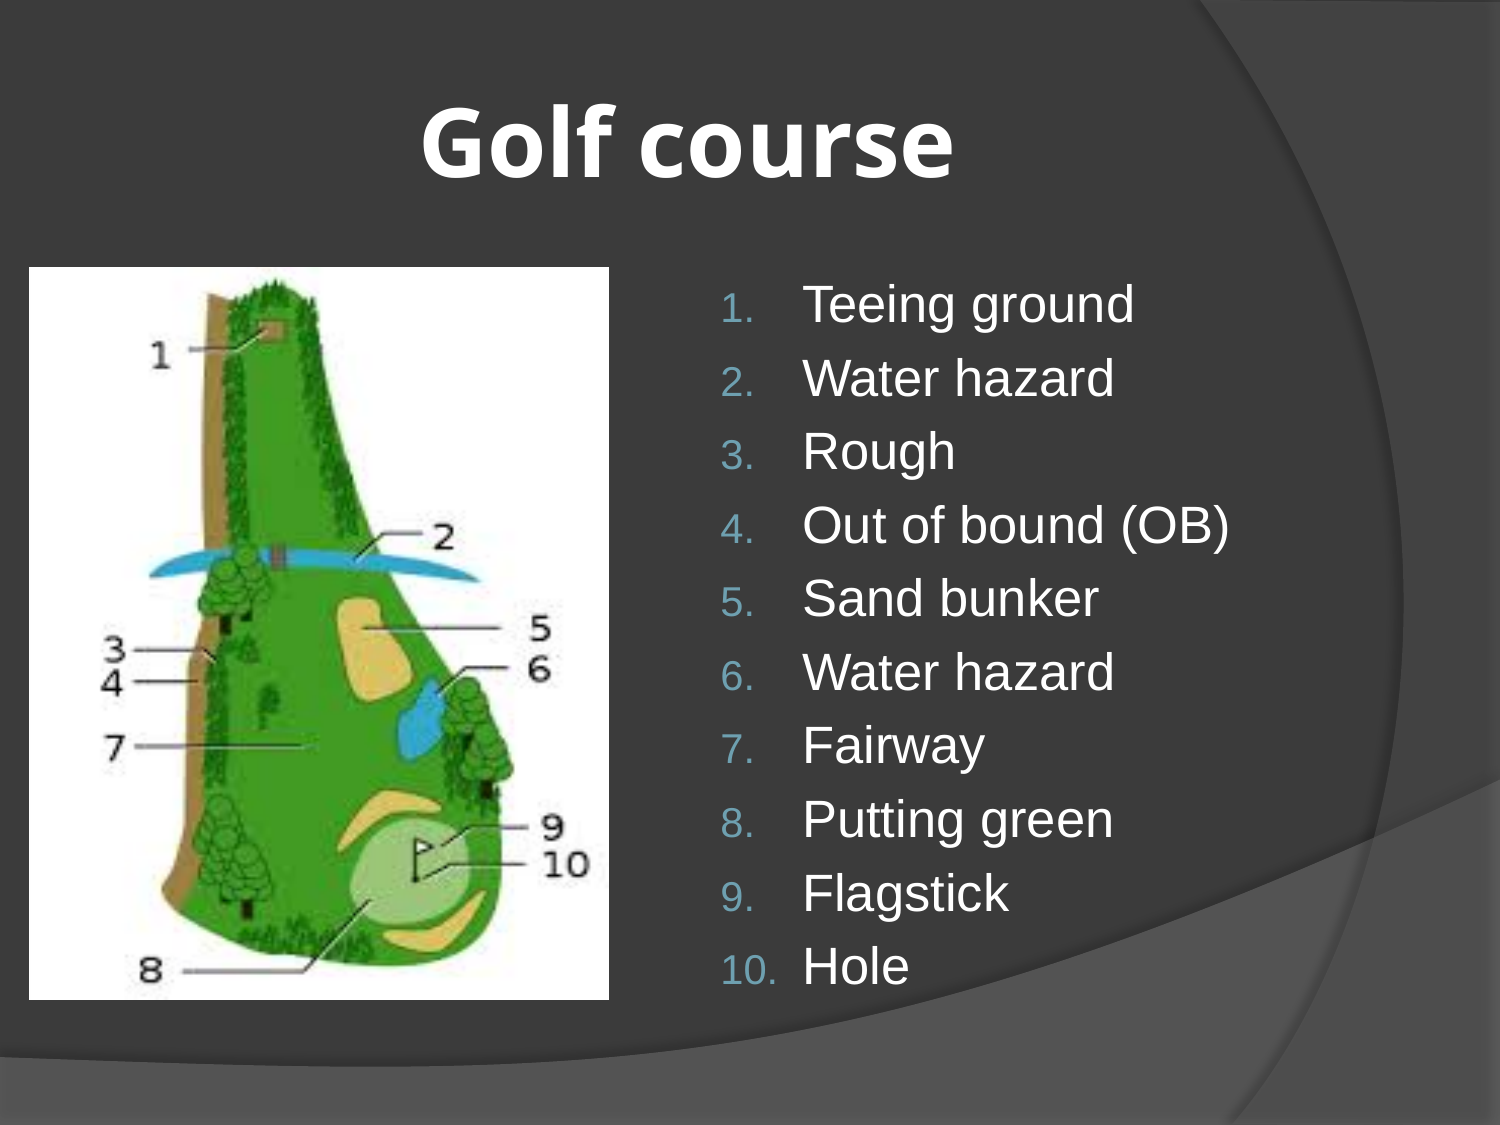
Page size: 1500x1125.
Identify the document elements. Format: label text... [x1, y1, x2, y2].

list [29, 266, 609, 1000]
title Golf course [75, 45, 1300, 233]
list Teeing ground Water hazard Rough Out of bound (OB) Sand bunker Water hazard Fairway Putting green Flagstick Hole [699, 262, 1300, 1005]
